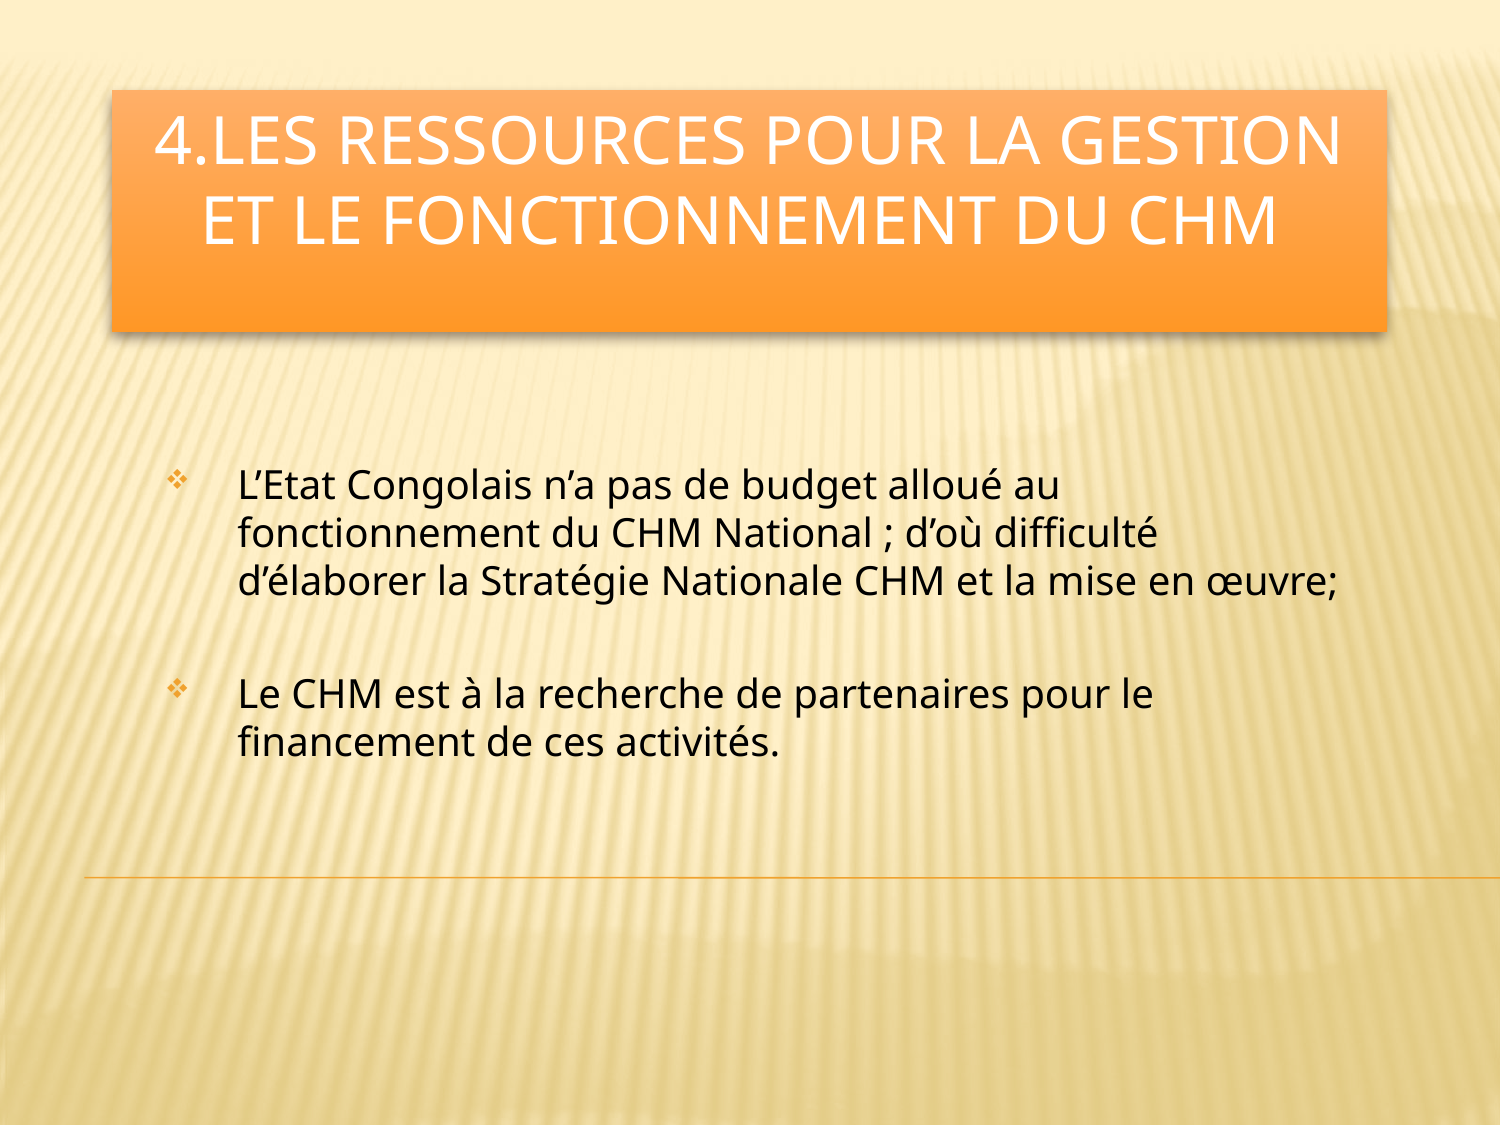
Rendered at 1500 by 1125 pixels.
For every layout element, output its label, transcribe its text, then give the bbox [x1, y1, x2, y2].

title 4.LES RESSOURCEs POUR LA GEsTION ET le FONCTIONNEMENT Du CHM [112, 90, 1388, 332]
subtitle L’Etat Congolais n’a pas de budget alloué au fonctionnement du CHM National ; d’où difficulté d’élaborer la Stratégie Nationale CHM et la mise en œuvre; Le CHM est à la recherche de partenaires pour le financement de ces activités. [150, 444, 1358, 799]
